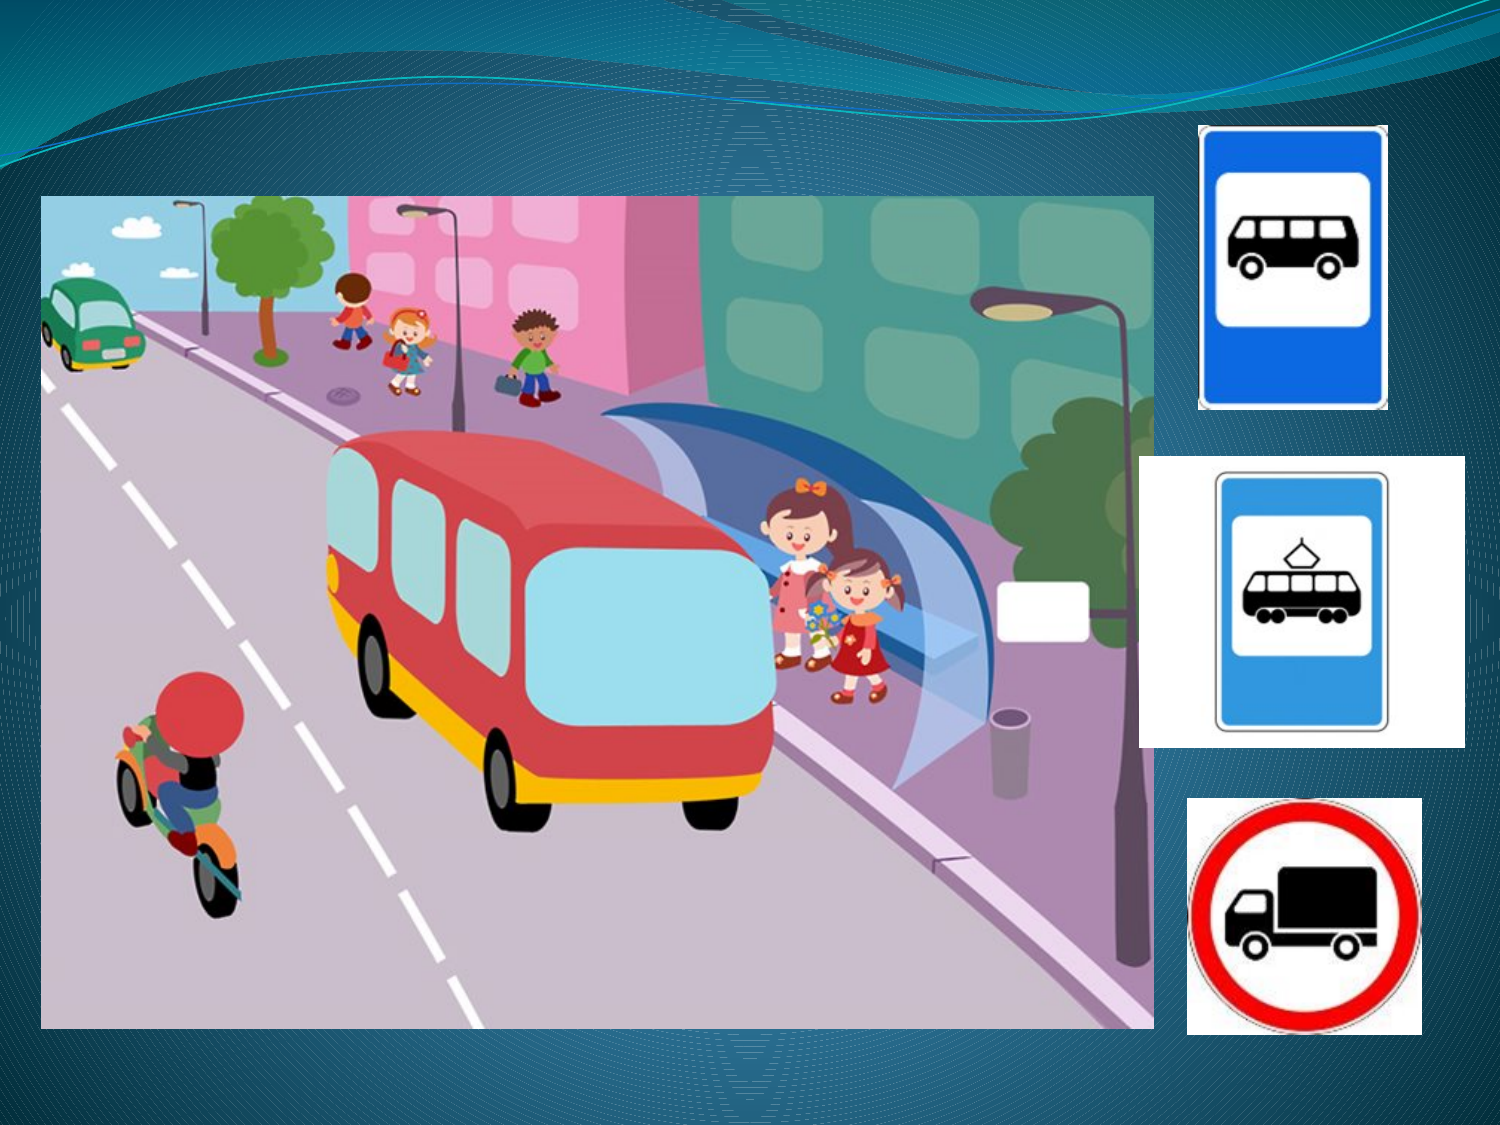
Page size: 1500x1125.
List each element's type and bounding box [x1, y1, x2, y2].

picture [41, 195, 1465, 1030]
picture [1186, 798, 1422, 1036]
picture [1198, 125, 1388, 410]
